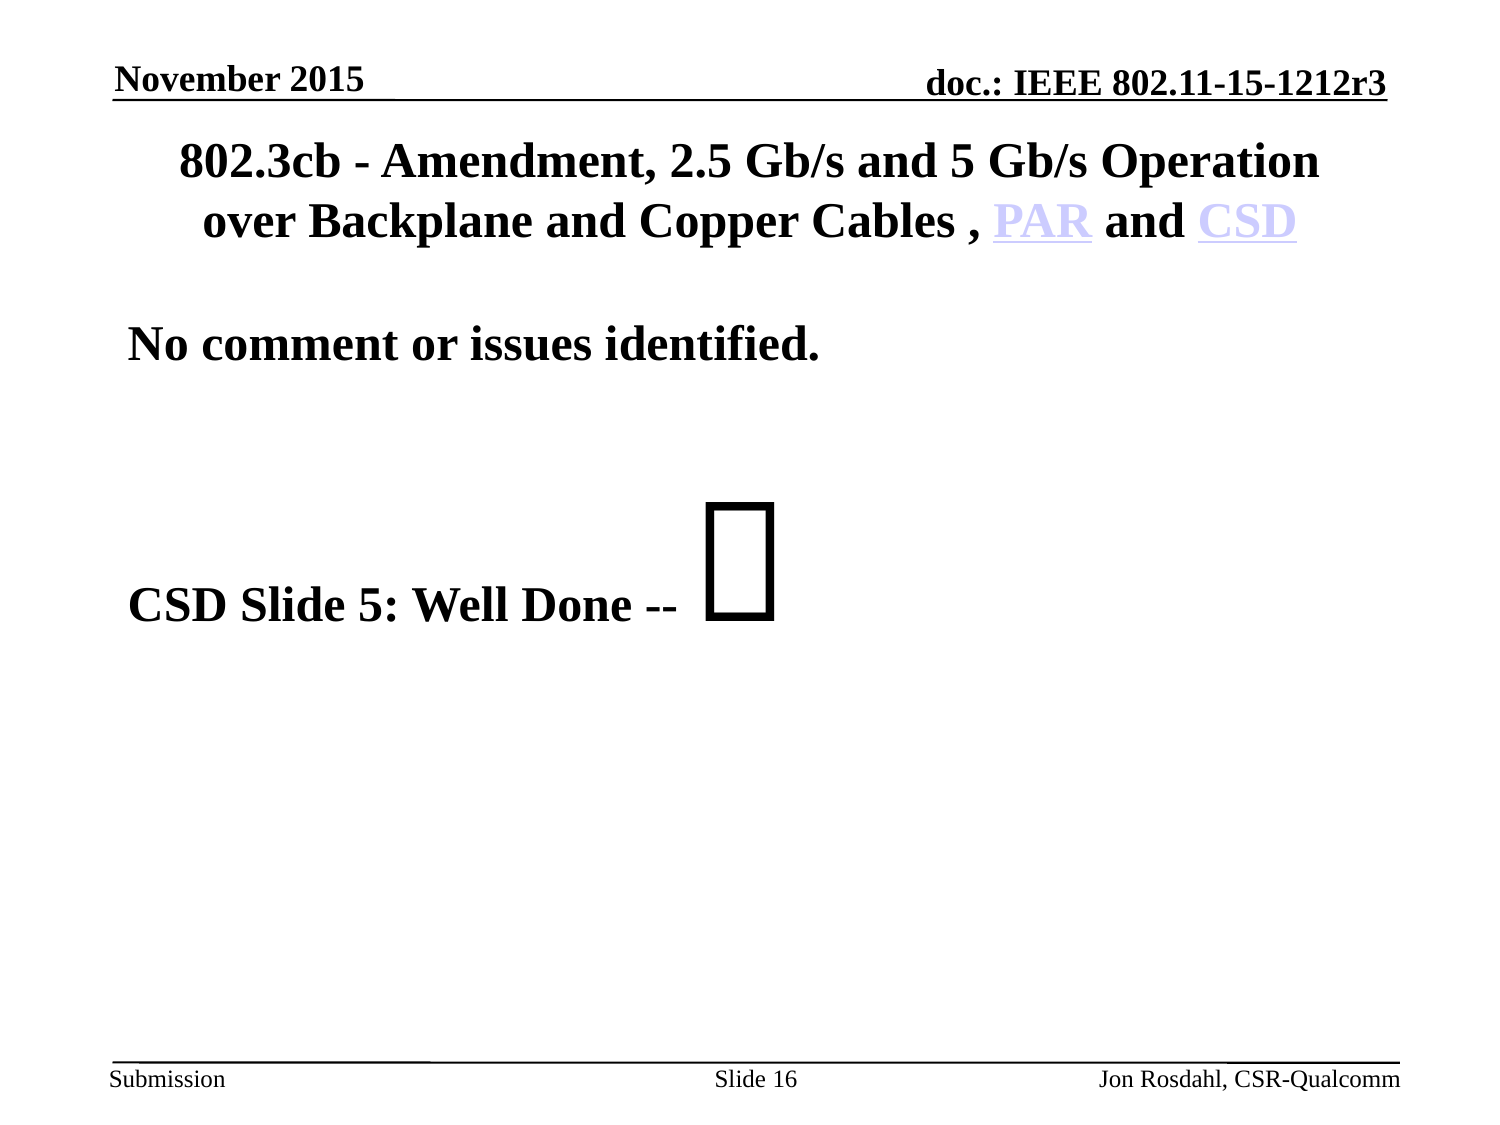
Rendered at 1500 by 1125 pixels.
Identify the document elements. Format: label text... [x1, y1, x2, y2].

slide_number Slide 16 [712, 1061, 800, 1123]
footer Jon Rosdahl, CSR-Qualcomm [878, 1061, 1402, 1093]
title 802.3cb - Amendment, 2.5 Gb/s and 5 Gb/s Operation over Backplane and Copper Cables , PAR and CSD [112, 112, 1388, 263]
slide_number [114, 54, 423, 100]
list No comment or issues identified. CSD Slide 5: Well Done --  [112, 302, 1388, 1000]
